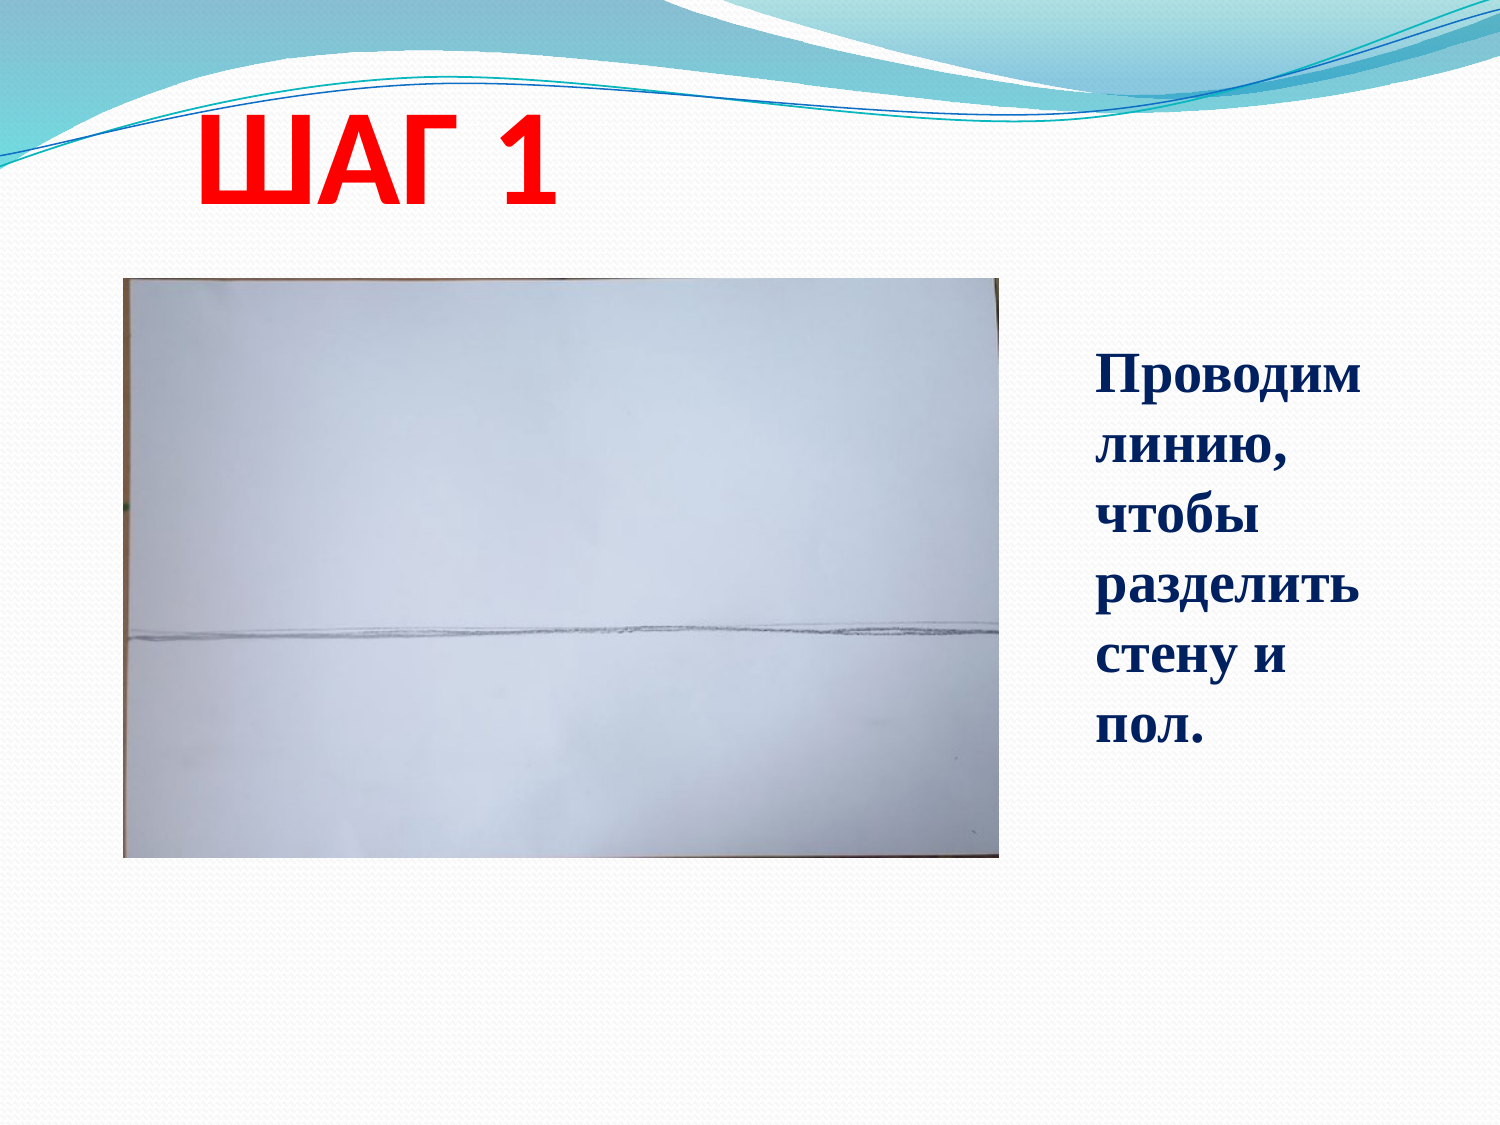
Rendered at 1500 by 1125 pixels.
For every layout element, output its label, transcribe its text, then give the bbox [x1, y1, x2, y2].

title ШАГ 1 [194, 0, 1425, 232]
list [123, 278, 999, 858]
text_box Проводим линию, чтобы разделить стену и пол. [1080, 326, 1424, 762]
